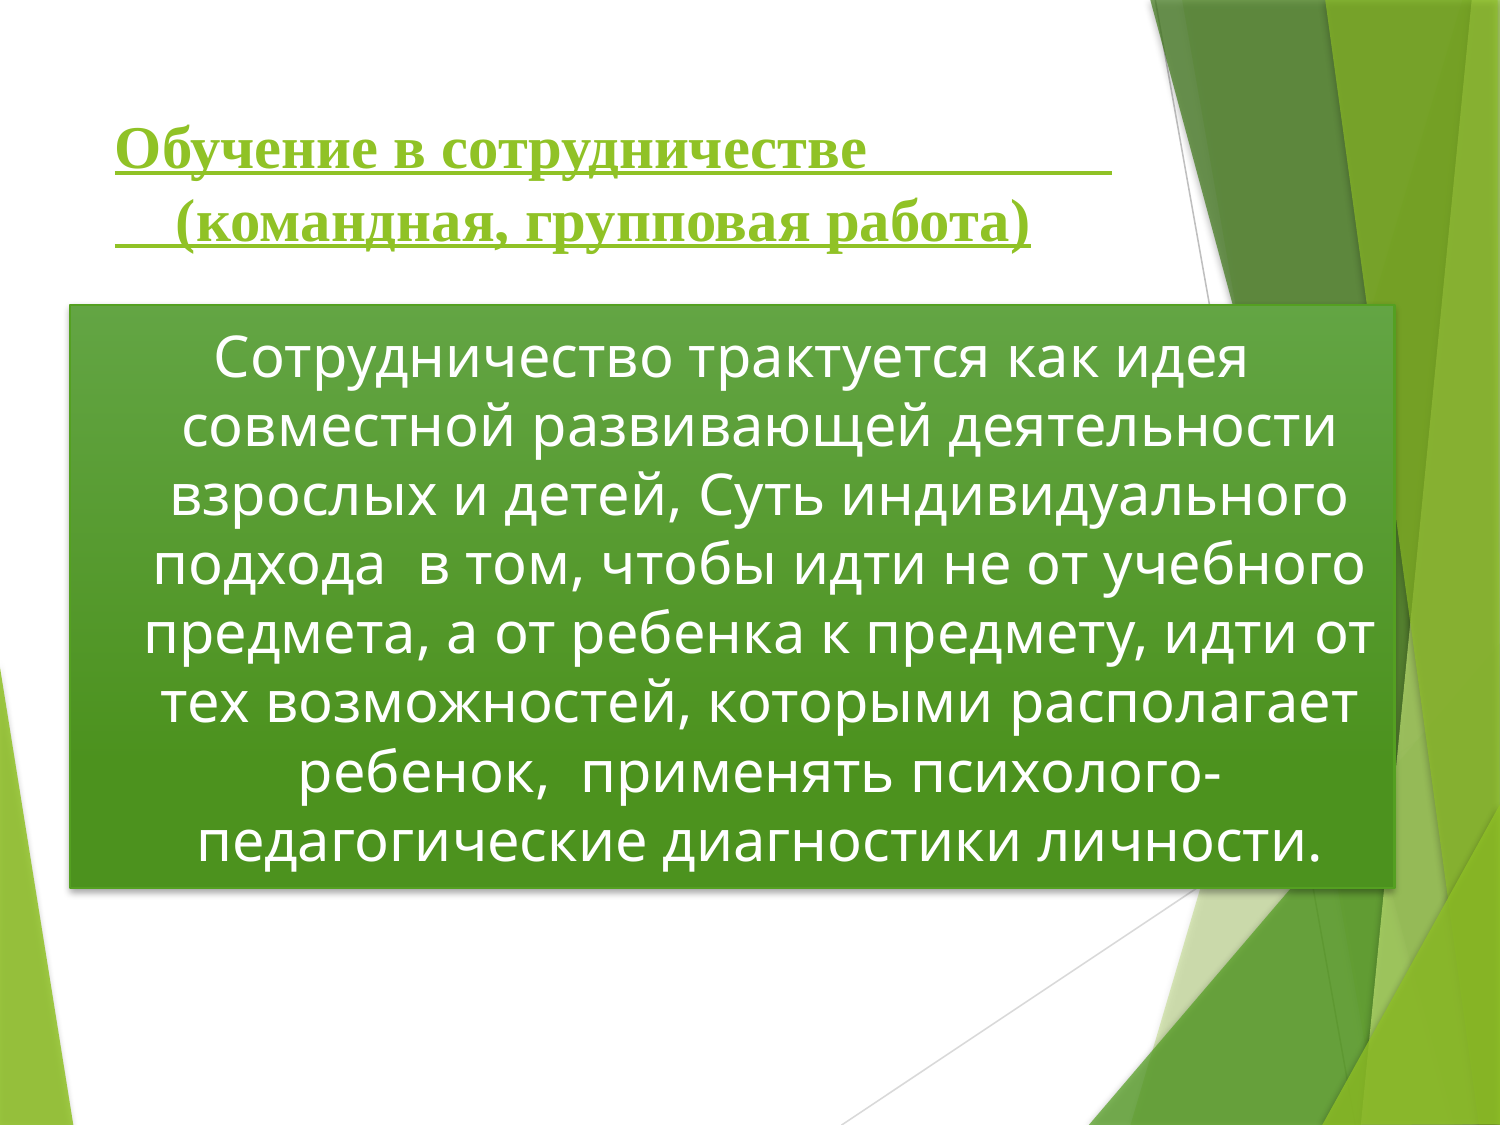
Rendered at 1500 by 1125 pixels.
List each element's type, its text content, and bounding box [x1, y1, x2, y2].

list Сотрудничество трактуется как идея совместной развивающей деятельности взрослых и детей, Суть индивидуального подхода в том, чтобы идти не от учебного предмета, а от ребенка к предмету, идти от тех возможностей, которыми располагает ребенок, применять психолого-педагогические диагностики личности. [69, 304, 1396, 889]
title Обучение в сотрудничестве (командная, групповая работа) [99, 99, 1142, 303]
